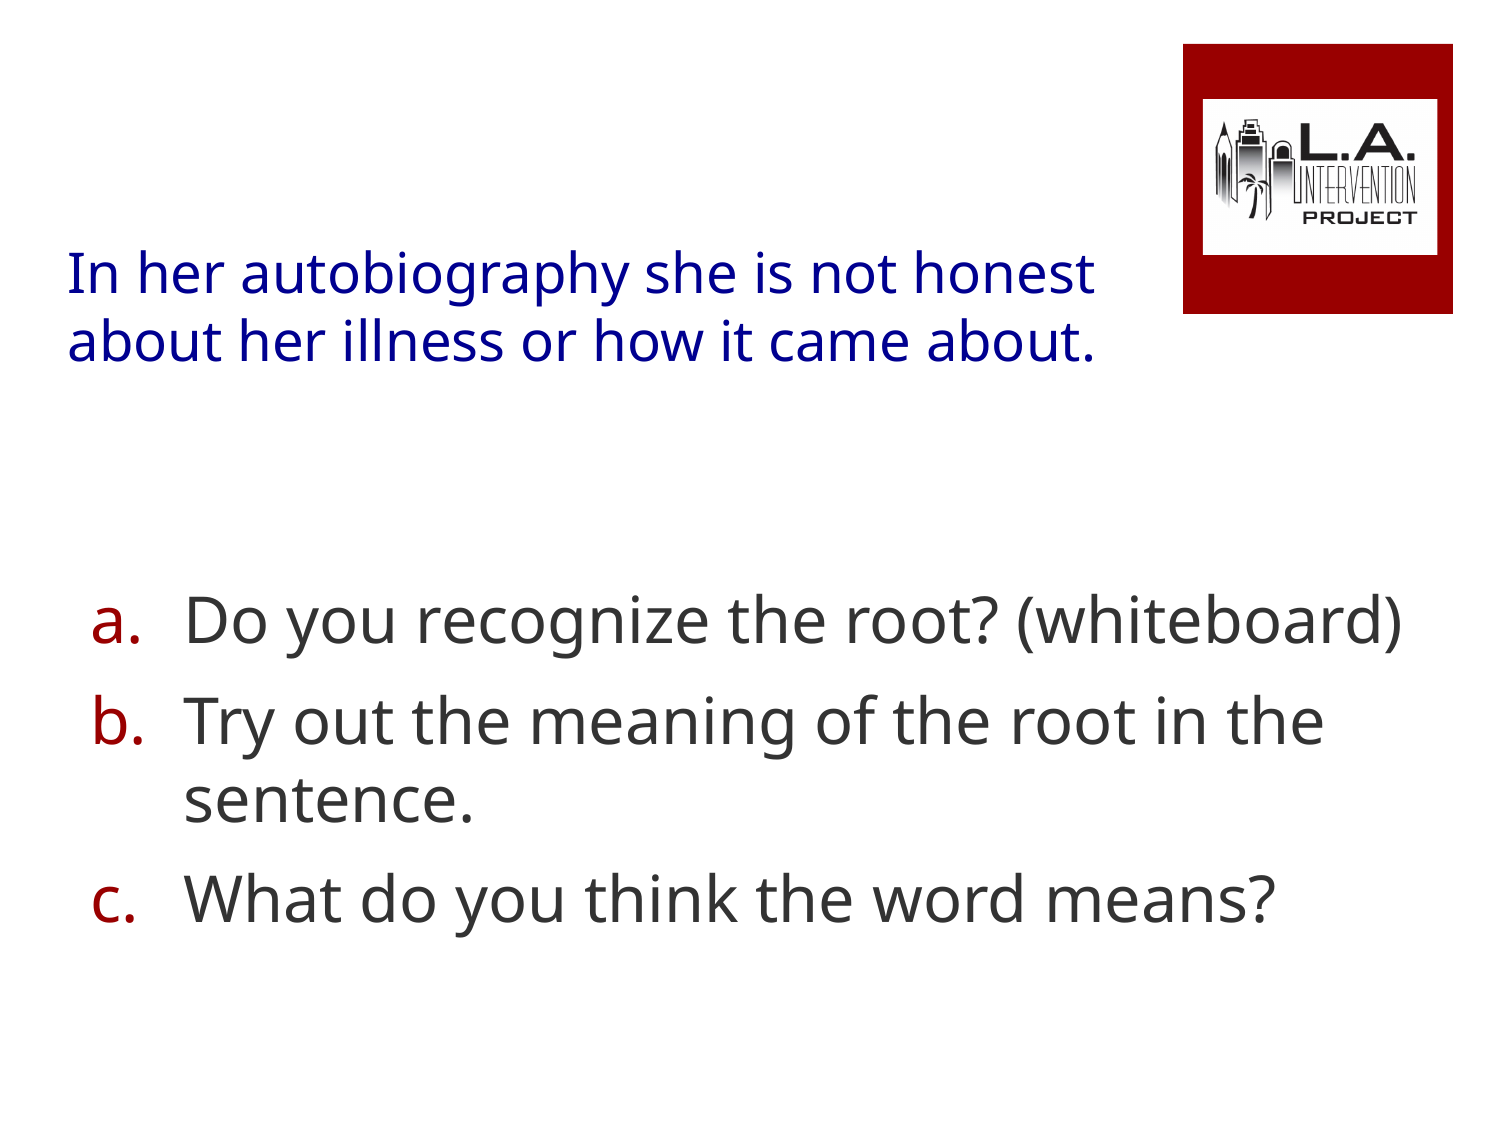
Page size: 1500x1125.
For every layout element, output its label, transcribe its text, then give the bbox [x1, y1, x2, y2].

list Do you recognize the root? (whiteboard) Try out the meaning of the root in the sentence. What do you think the word means? [75, 464, 1483, 954]
text_box [74, 40, 1393, 147]
picture [1202, 99, 1438, 255]
title In her autobiography she is not honest about her illness or how it came about. [52, 150, 1137, 380]
